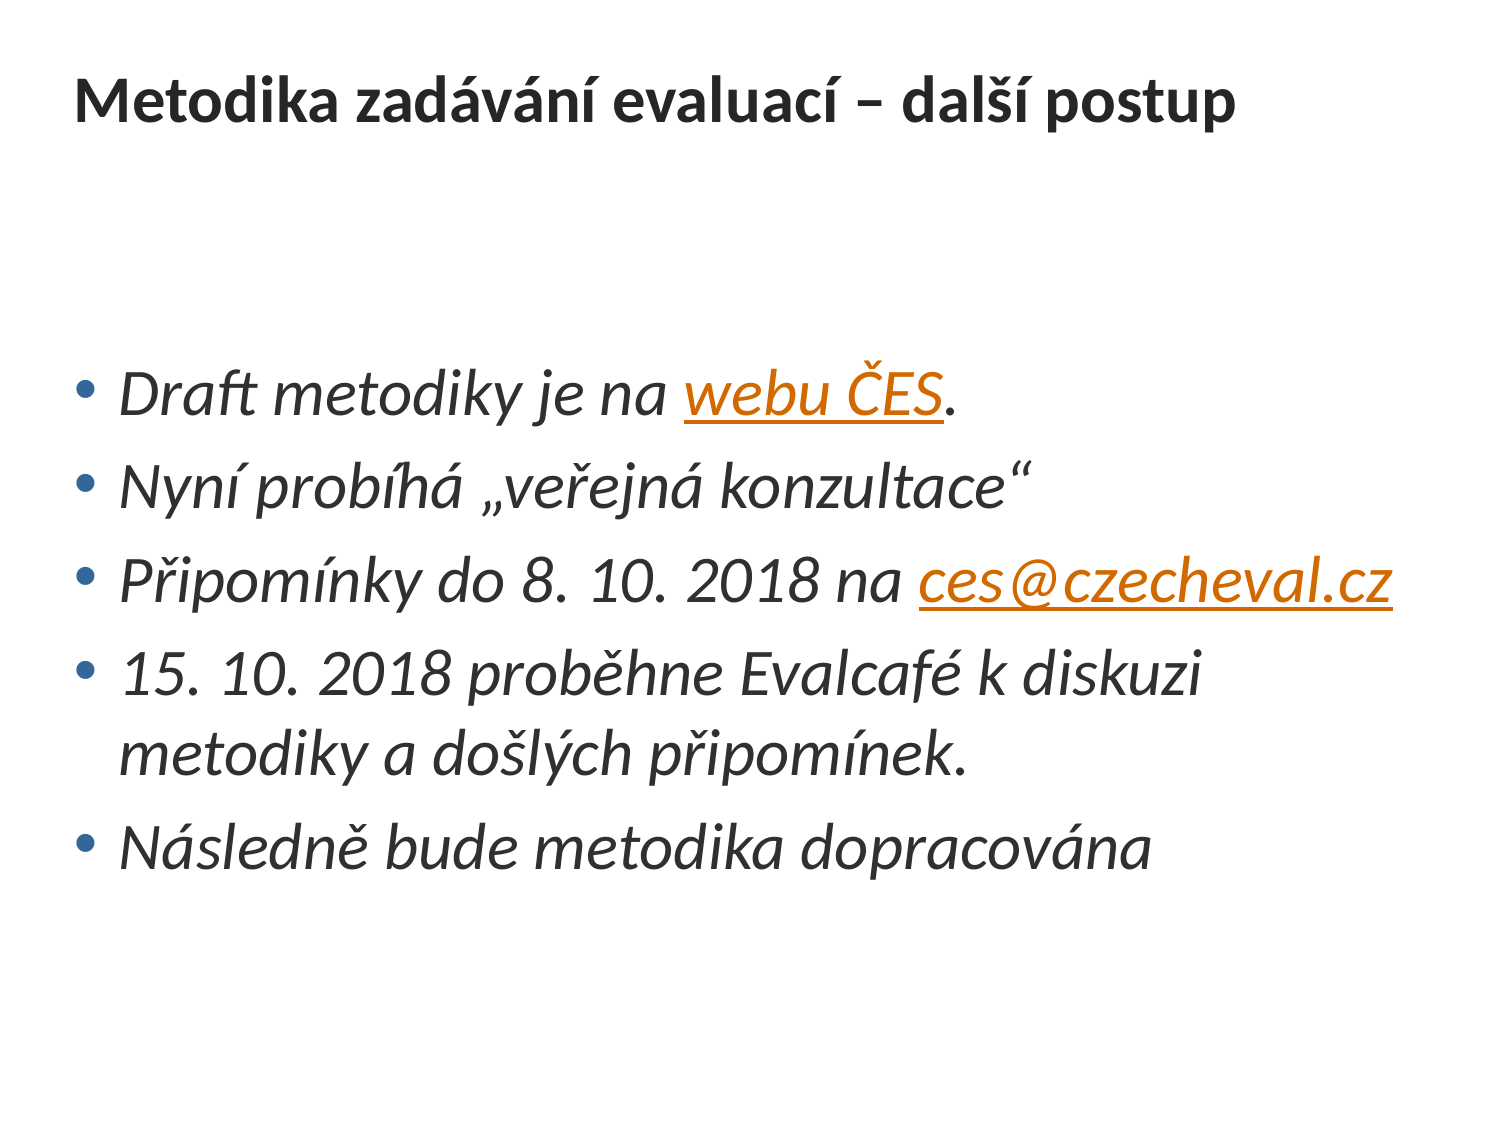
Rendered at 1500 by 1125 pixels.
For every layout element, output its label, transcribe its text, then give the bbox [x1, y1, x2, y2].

list Draft metodiky je na webu ČES. Nyní probíhá „veřejná konzultace“ Připomínky do 8. 10. 2018 na ces@czecheval.cz 15. 10. 2018 proběhne Evalcafé k diskuzi metodiky a došlých připomínek. Následně bude metodika dopracována [58, 160, 1429, 1071]
title Metodika zadávání evaluací – další postup [58, 54, 1429, 144]
